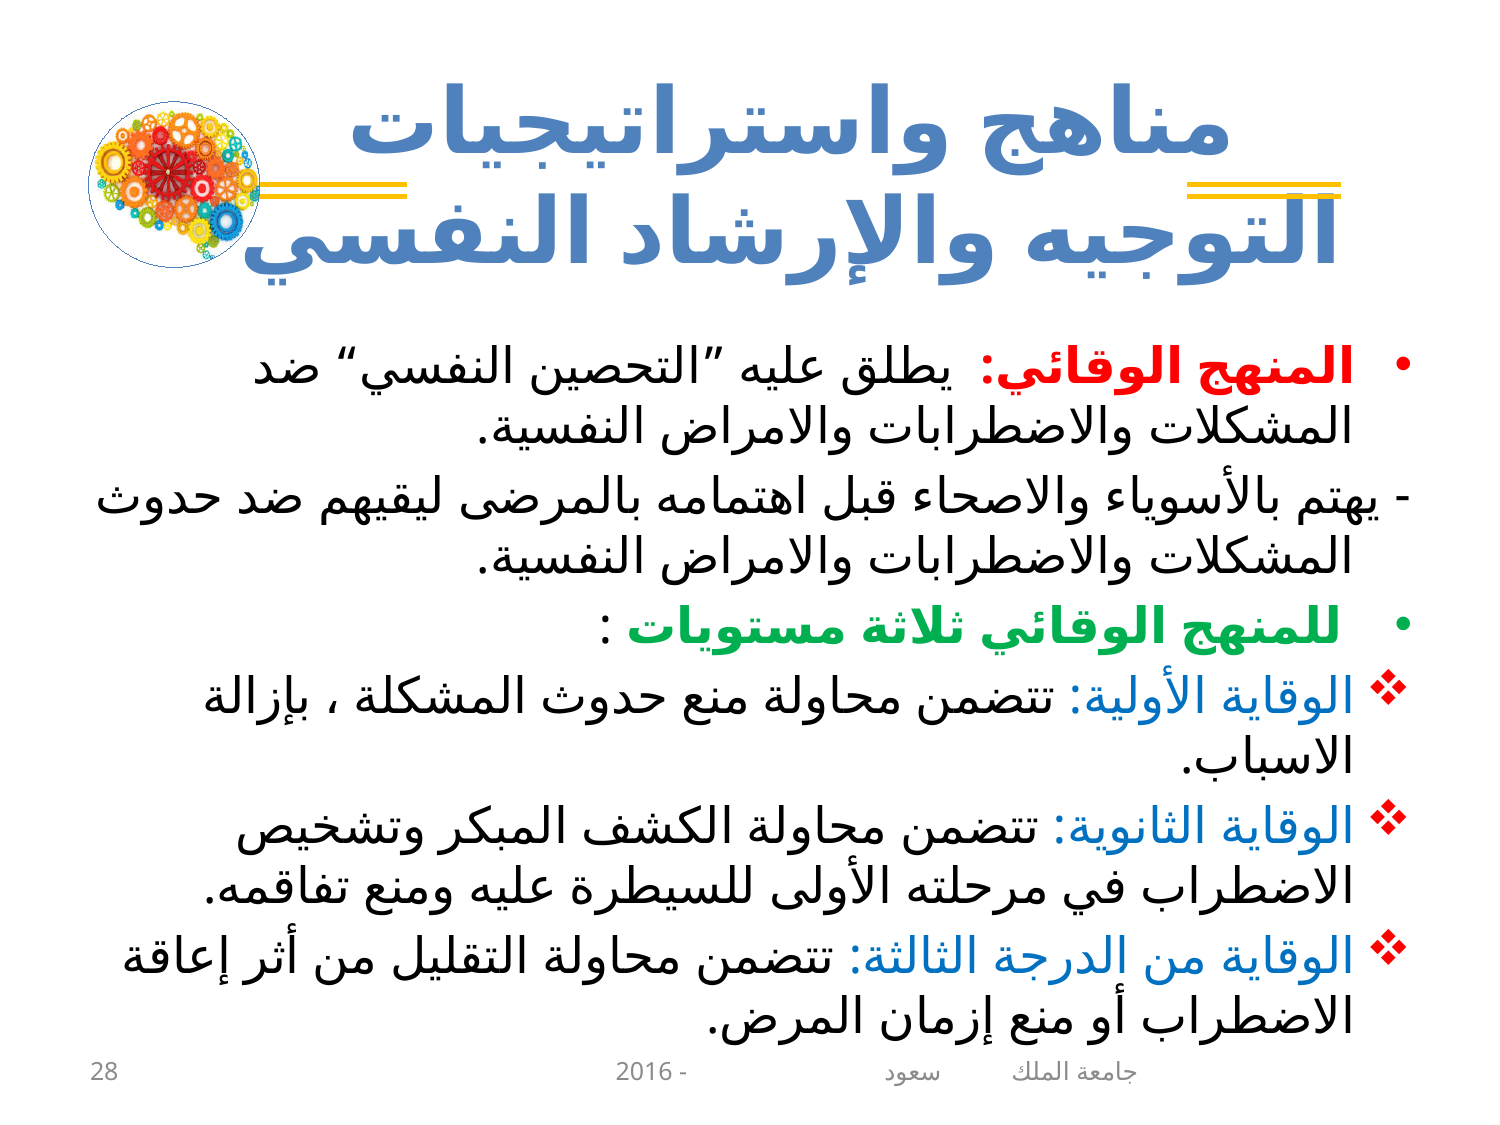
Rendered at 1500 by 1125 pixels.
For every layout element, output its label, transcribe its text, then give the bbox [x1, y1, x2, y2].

text_box مناهج واستراتيجيات التوجيه والإرشاد النفسي [200, 54, 1359, 290]
text_box المنهج الوقائي: يطلق عليه ”التحصين النفسي“ ضد المشكلات والاضطرابات والامراض النفسية. - يهتم بالأسوياء والاصحاء قبل اهتمامه بالمرضى ليقيهم ضد حدوث المشكلات والاضطرابات والامراض النفسية. للمنهج الوقائي ثلاثة مستويات : الوقاية الأولية: تتضمن محاولة منع حدوث المشكلة ، بإزالة الاسباب. الوقاية الثانوية: تتضمن محاولة الكشف المبكر وتشخيص الاضطراب في مرحلته الأولى للسيطرة عليه ومنع تفاقمه. الوقاية من الدرجة الثالثة: تتضمن محاولة التقليل من أثر إعاقة الاضطراب أو منع إزمان المرض. [76, 326, 1427, 1069]
slide_number 28 [75, 1042, 425, 1103]
picture [88, 101, 260, 268]
footer جامعة الملك سعود - 2016 [512, 1069, 988, 1103]
